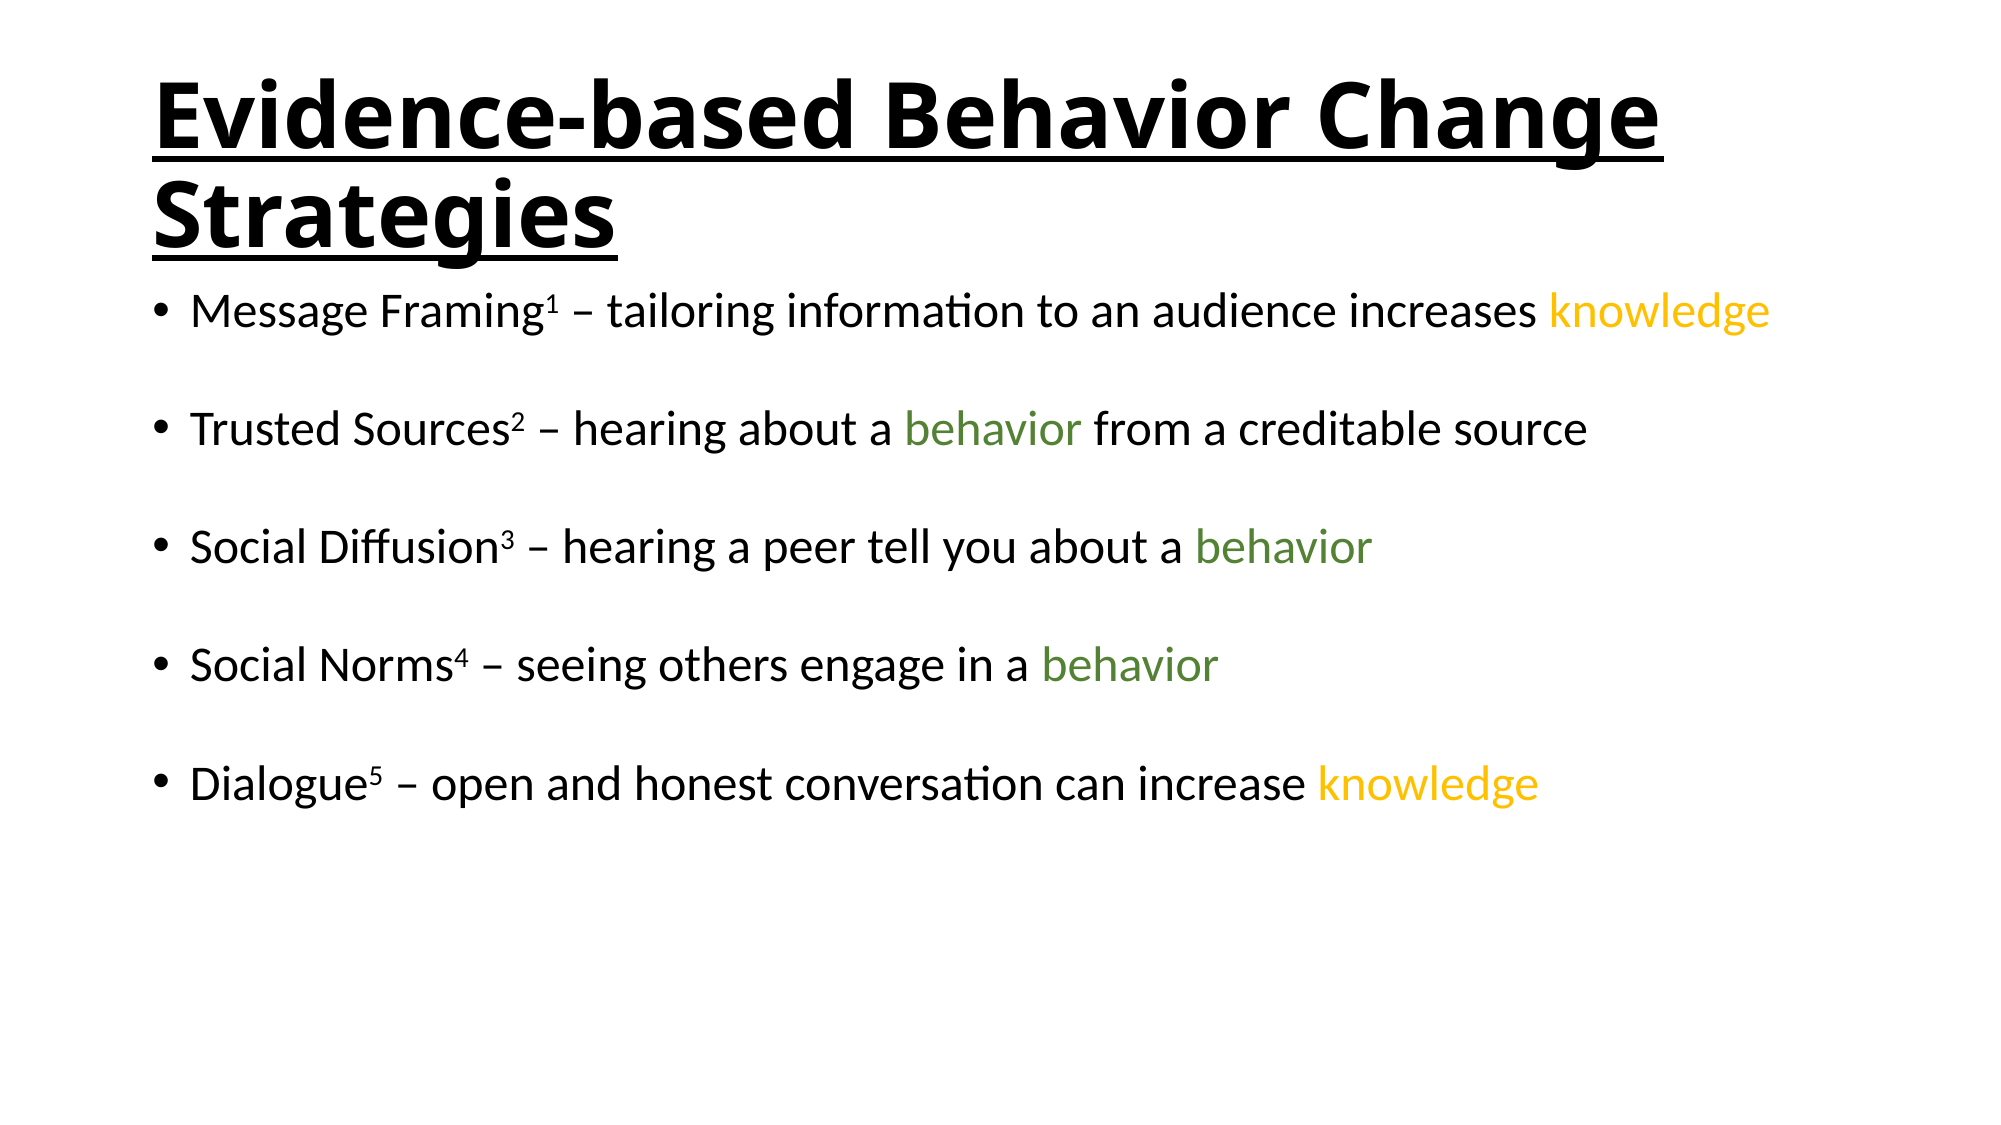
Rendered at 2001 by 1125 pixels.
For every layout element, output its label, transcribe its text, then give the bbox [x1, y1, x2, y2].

text_box Message Framing1 – tailoring information to an audience increases knowledge Trusted Sources2 – hearing about a behavior from a creditable source Social Diffusion3 – hearing a peer tell you about a behavior Social Norms4 – seeing others engage in a behavior Dialogue5 – open and honest conversation can increase knowledge [137, 277, 1915, 1014]
text_box Evidence-based Behavior Change Strategies [137, 59, 2000, 278]
